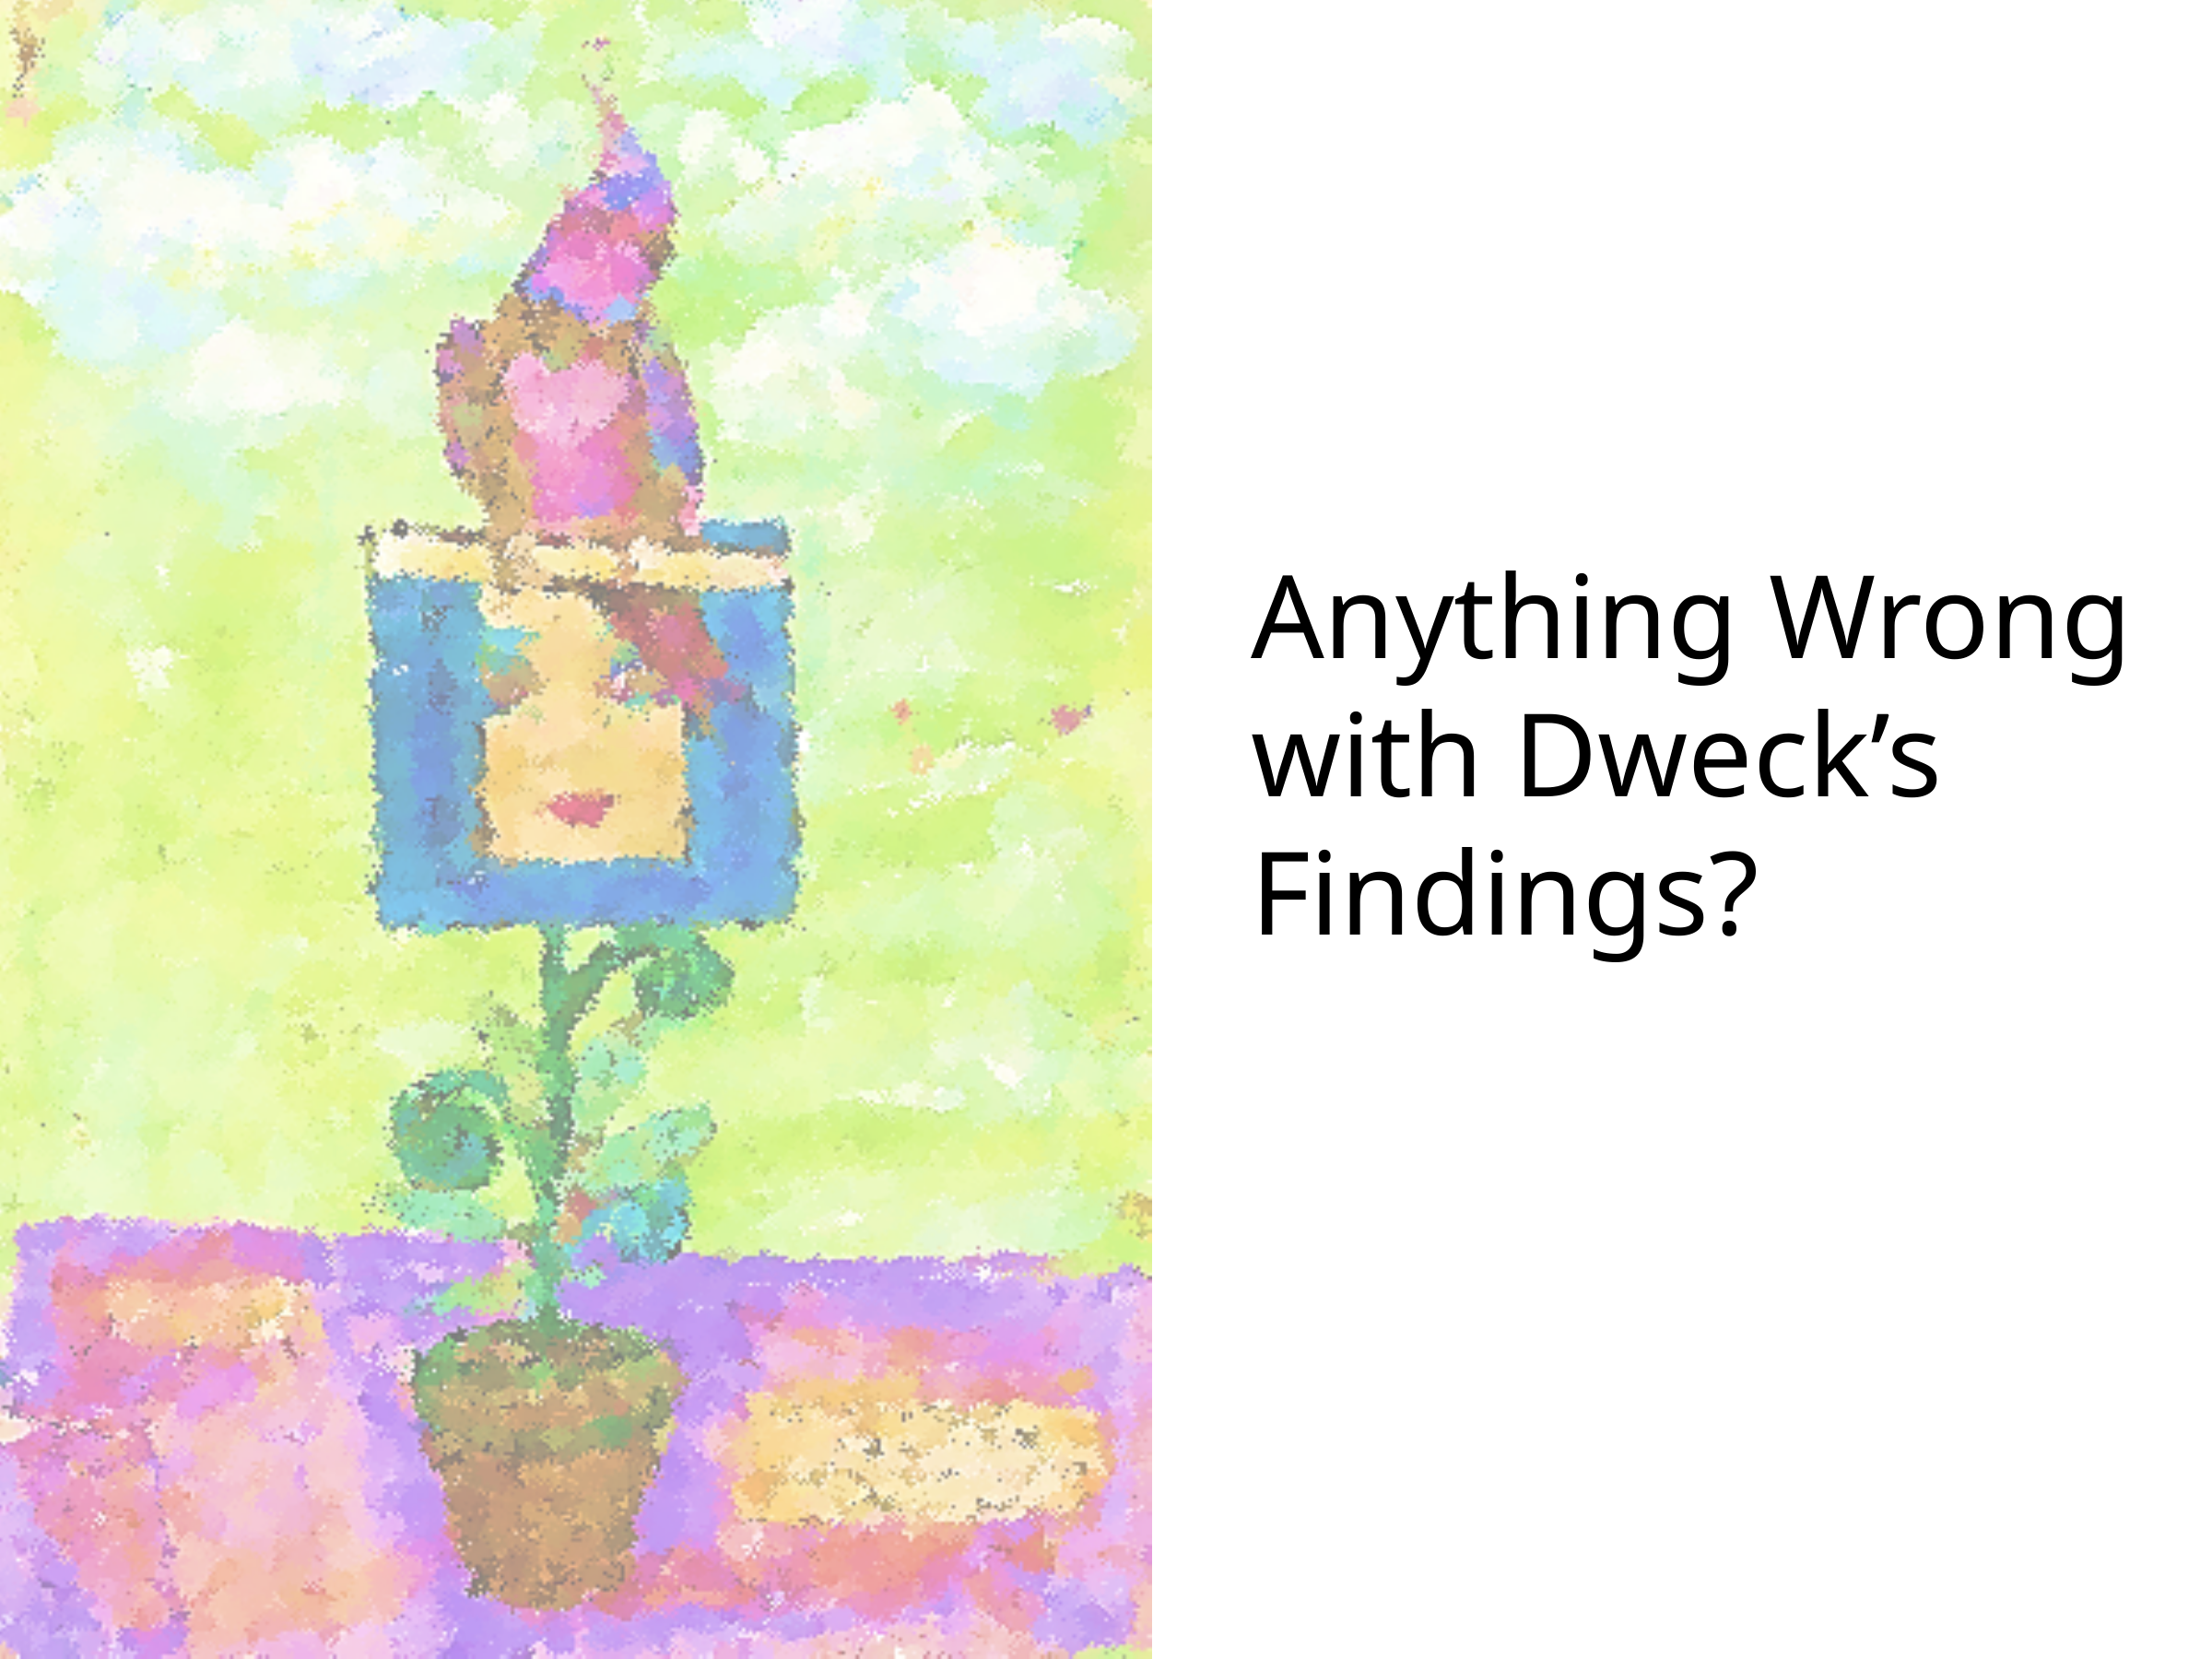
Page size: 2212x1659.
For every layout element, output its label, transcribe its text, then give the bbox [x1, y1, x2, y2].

text_box Anything Wrong with Dweck’s Findings? [1237, 535, 2148, 965]
picture [0, 0, 1152, 1659]
